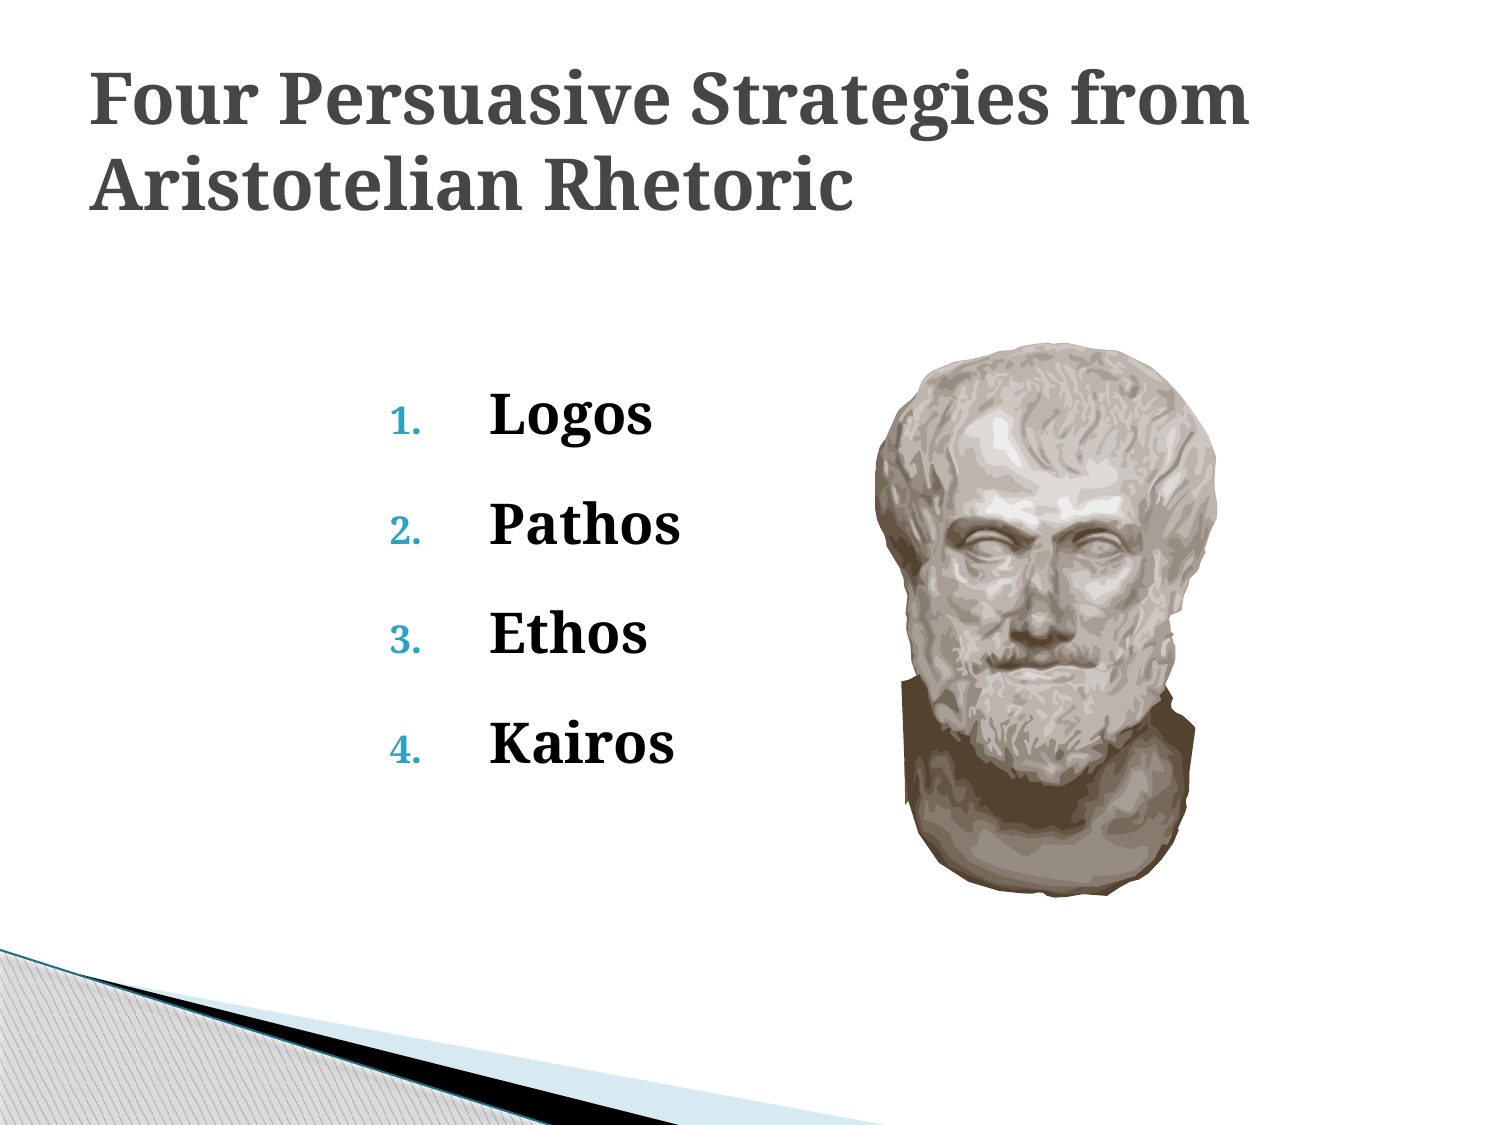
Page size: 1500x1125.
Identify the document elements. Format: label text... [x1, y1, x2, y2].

title Four Persuasive Strategies from Aristotelian Rhetoric [75, 45, 1425, 233]
list Logos Pathos Ethos Kairos [375, 337, 738, 1081]
picture [874, 337, 1223, 903]
